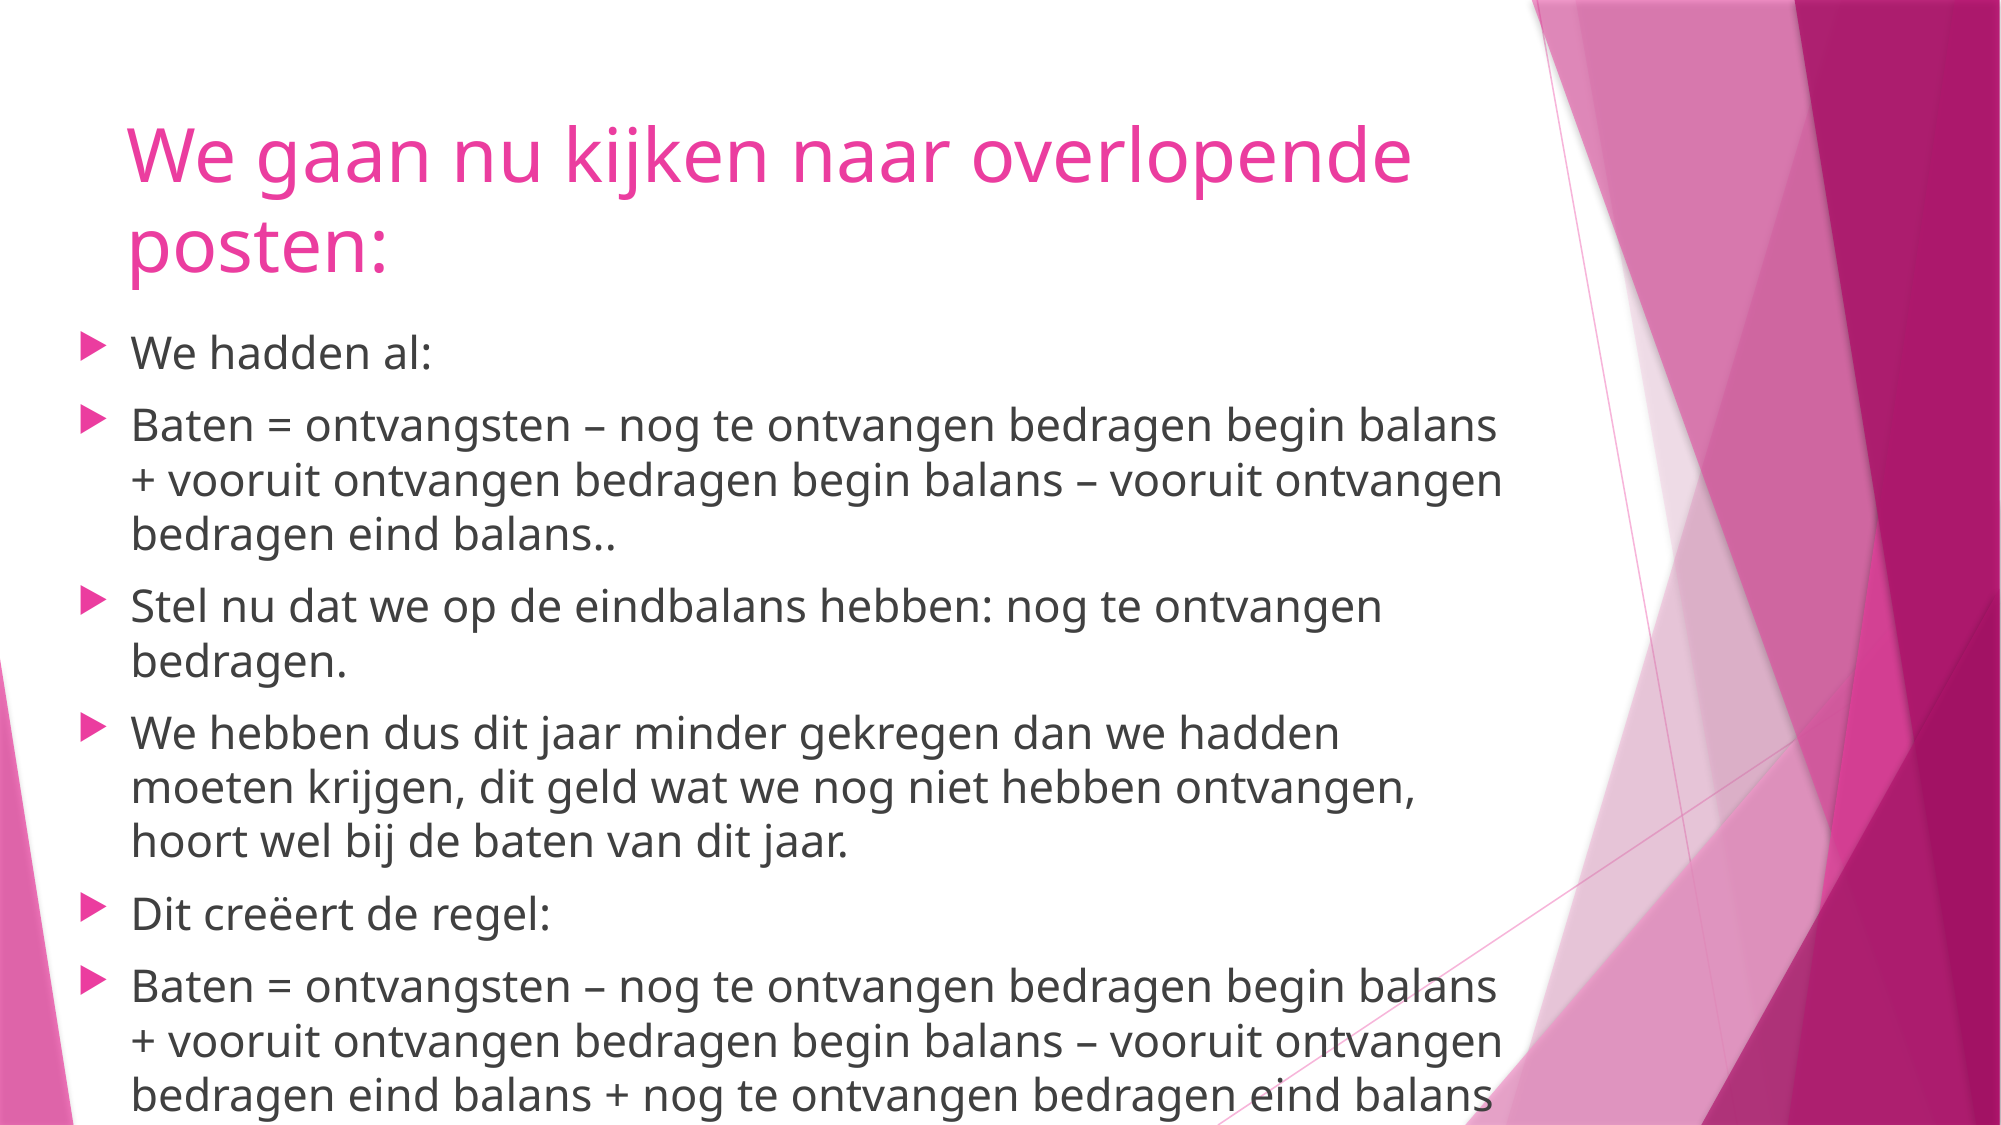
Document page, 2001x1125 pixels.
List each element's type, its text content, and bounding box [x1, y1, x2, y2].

list We hadden al: Baten = ontvangsten – nog te ontvangen bedragen begin balans + vooruit ontvangen bedragen begin balans – vooruit ontvangen bedragen eind balans.. Stel nu dat we op de eindbalans hebben: nog te ontvangen bedragen. We hebben dus dit jaar minder gekregen dan we hadden moeten krijgen, dit geld wat we nog niet hebben ontvangen, hoort wel bij de baten van dit jaar. Dit creëert de regel: Baten = ontvangsten – nog te ontvangen bedragen begin balans + vooruit ontvangen bedragen begin balans – vooruit ontvangen bedragen eind balans + nog te ontvangen bedragen eind balans [62, 316, 1522, 1125]
title We gaan nu kijken naar overlopende posten: [111, 99, 1522, 316]
